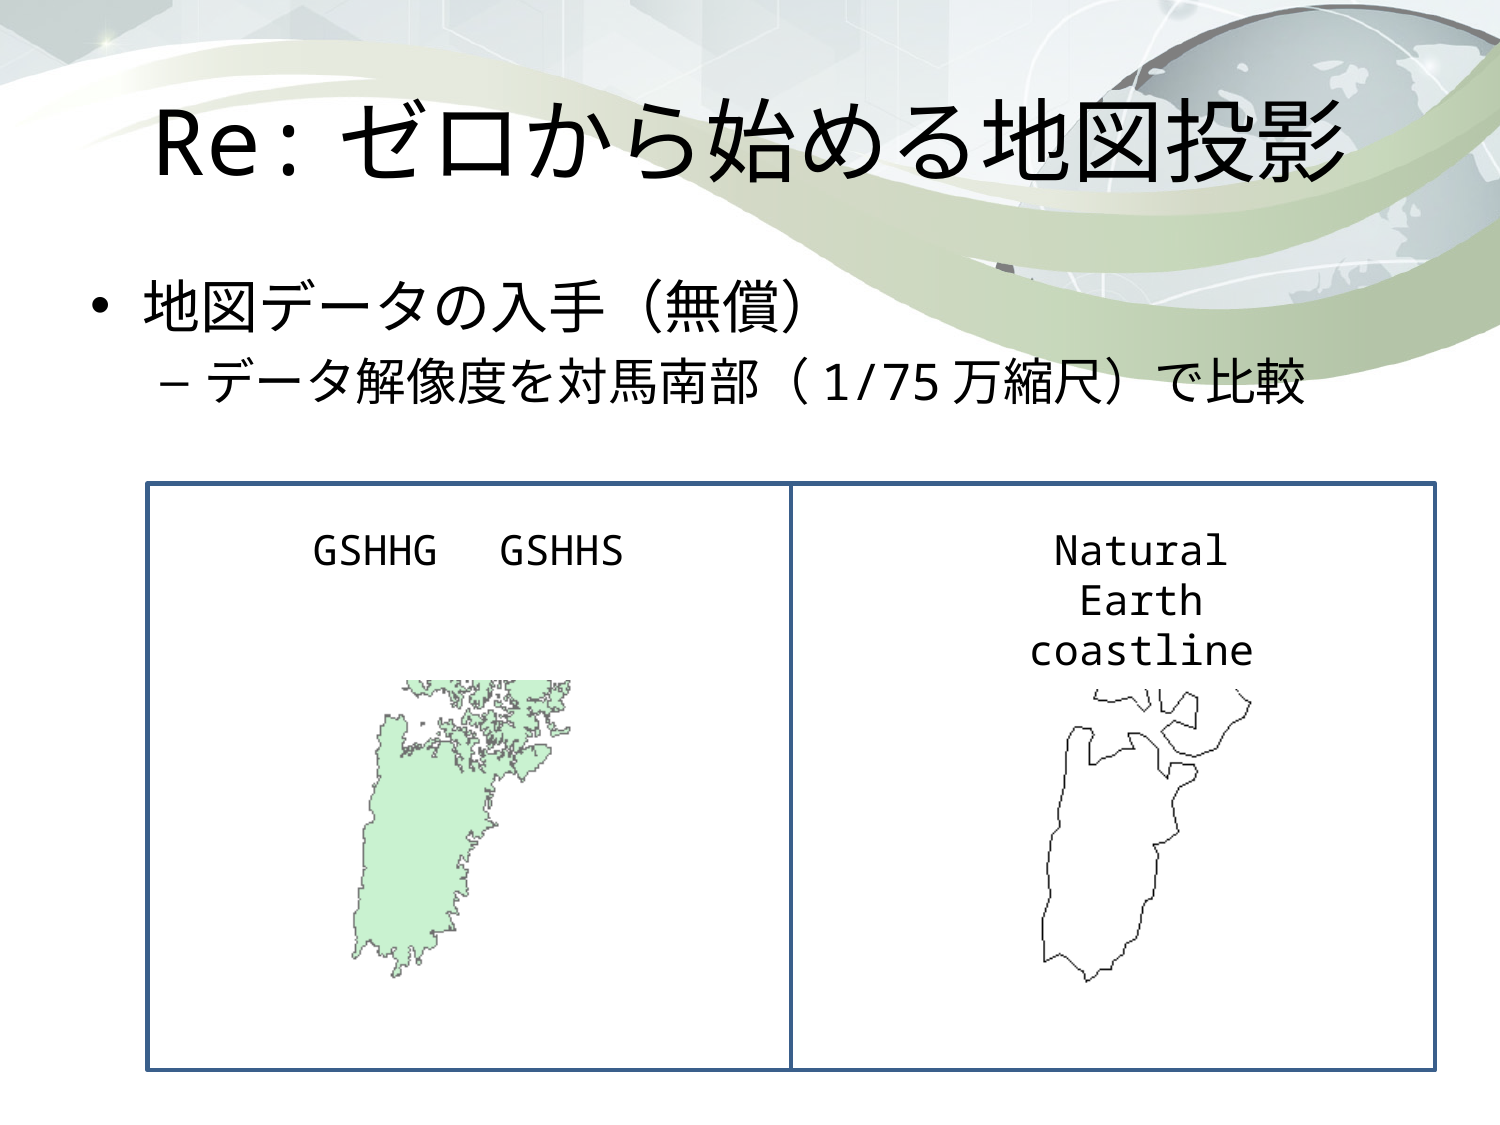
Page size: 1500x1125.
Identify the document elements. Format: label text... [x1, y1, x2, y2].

text_box [145, 481, 793, 1072]
list 地図データの入手（無償） データ解像度を対馬南部（1/75万縮尺）で比較 [75, 262, 1425, 457]
text_box [793, 481, 1437, 1072]
picture [318, 680, 621, 997]
title Re:ゼロから始める地図投影 [75, 45, 1425, 233]
picture [1004, 689, 1278, 1000]
